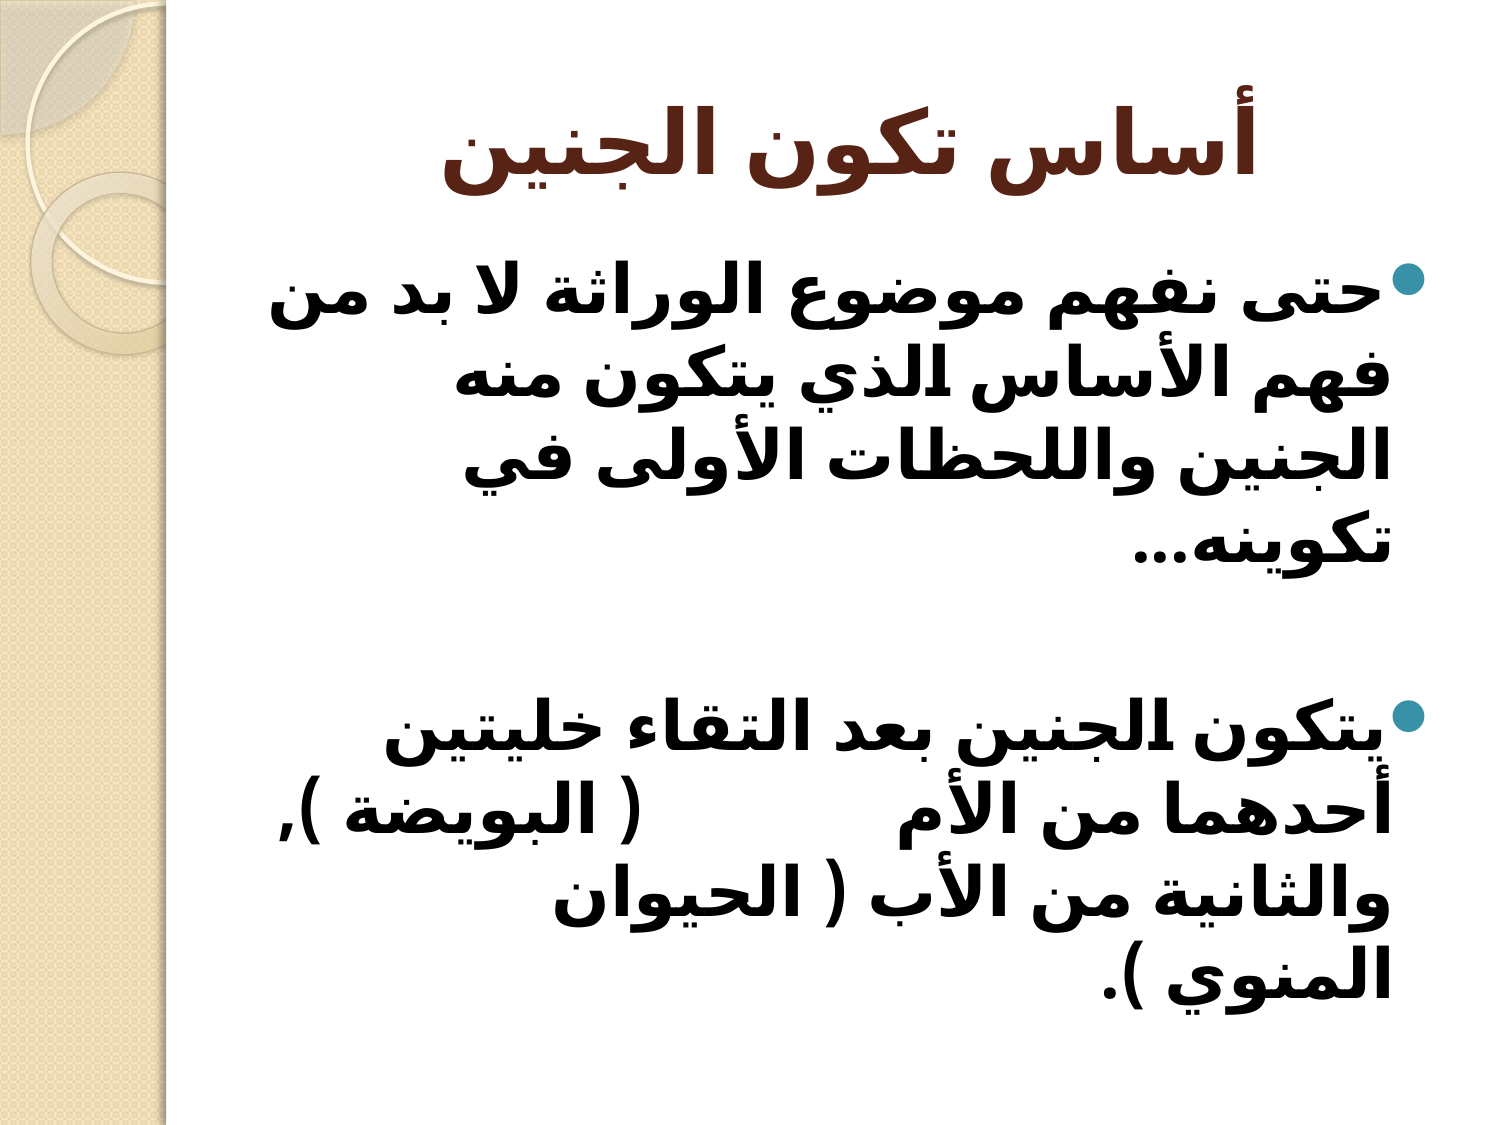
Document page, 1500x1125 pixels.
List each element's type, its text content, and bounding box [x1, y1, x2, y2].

title أساس تكون الجنين [235, 45, 1466, 233]
list حتى نفهم موضوع الوراثة لا بد من فهم الأساس الذي يتكون منه الجنين واللحظات الأولى في تكوينه... يتكون الجنين بعد التقاء خليتين أحدهما من الأم ( البويضة ), والثانية من الأب ( الحيوان المنوي ). [235, 237, 1466, 1025]
